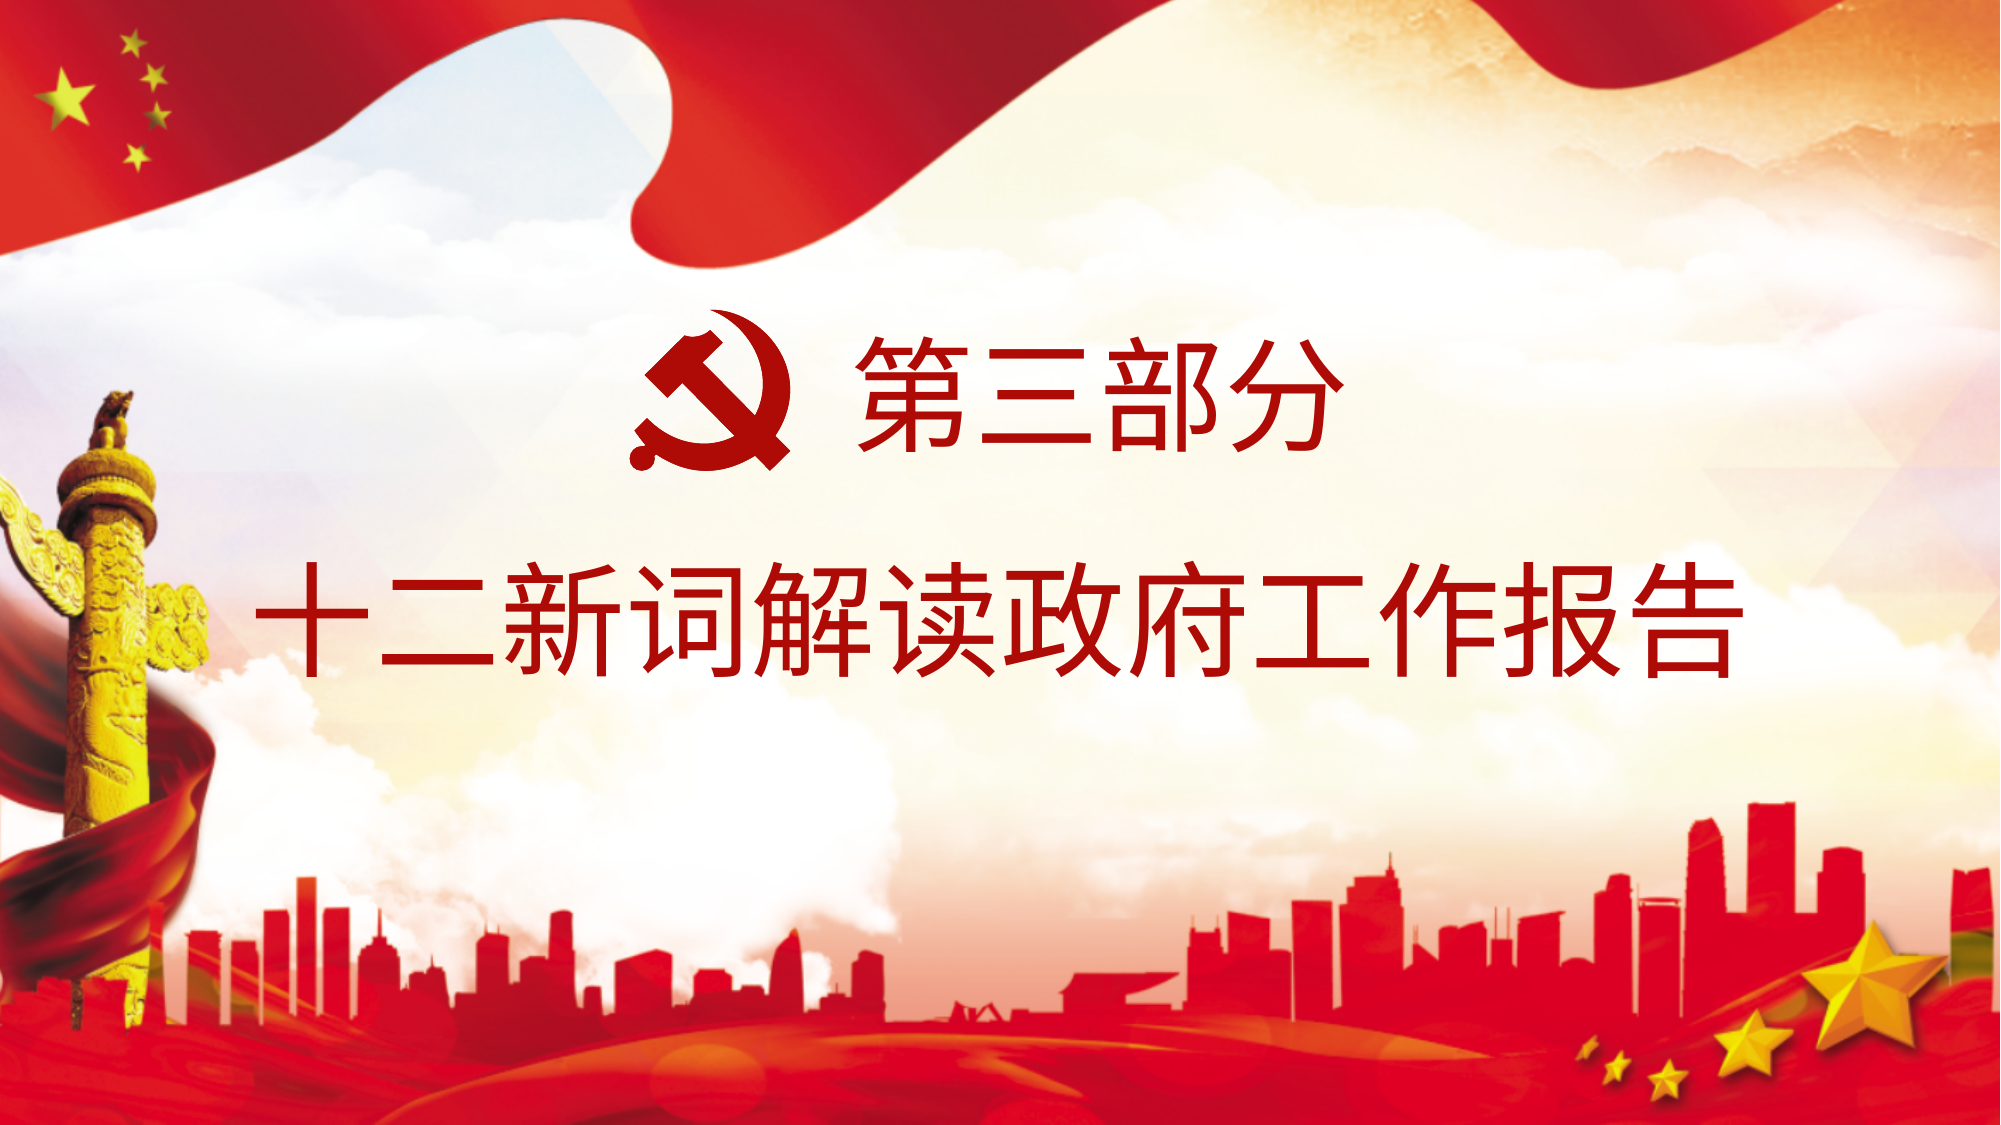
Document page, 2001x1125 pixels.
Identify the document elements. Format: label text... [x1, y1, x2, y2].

text_box 十二新词解读政府工作报告 [178, 534, 1822, 700]
text_box 第三部分 [830, 309, 1370, 475]
picture [0, 0, 2000, 1125]
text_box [629, 308, 818, 478]
